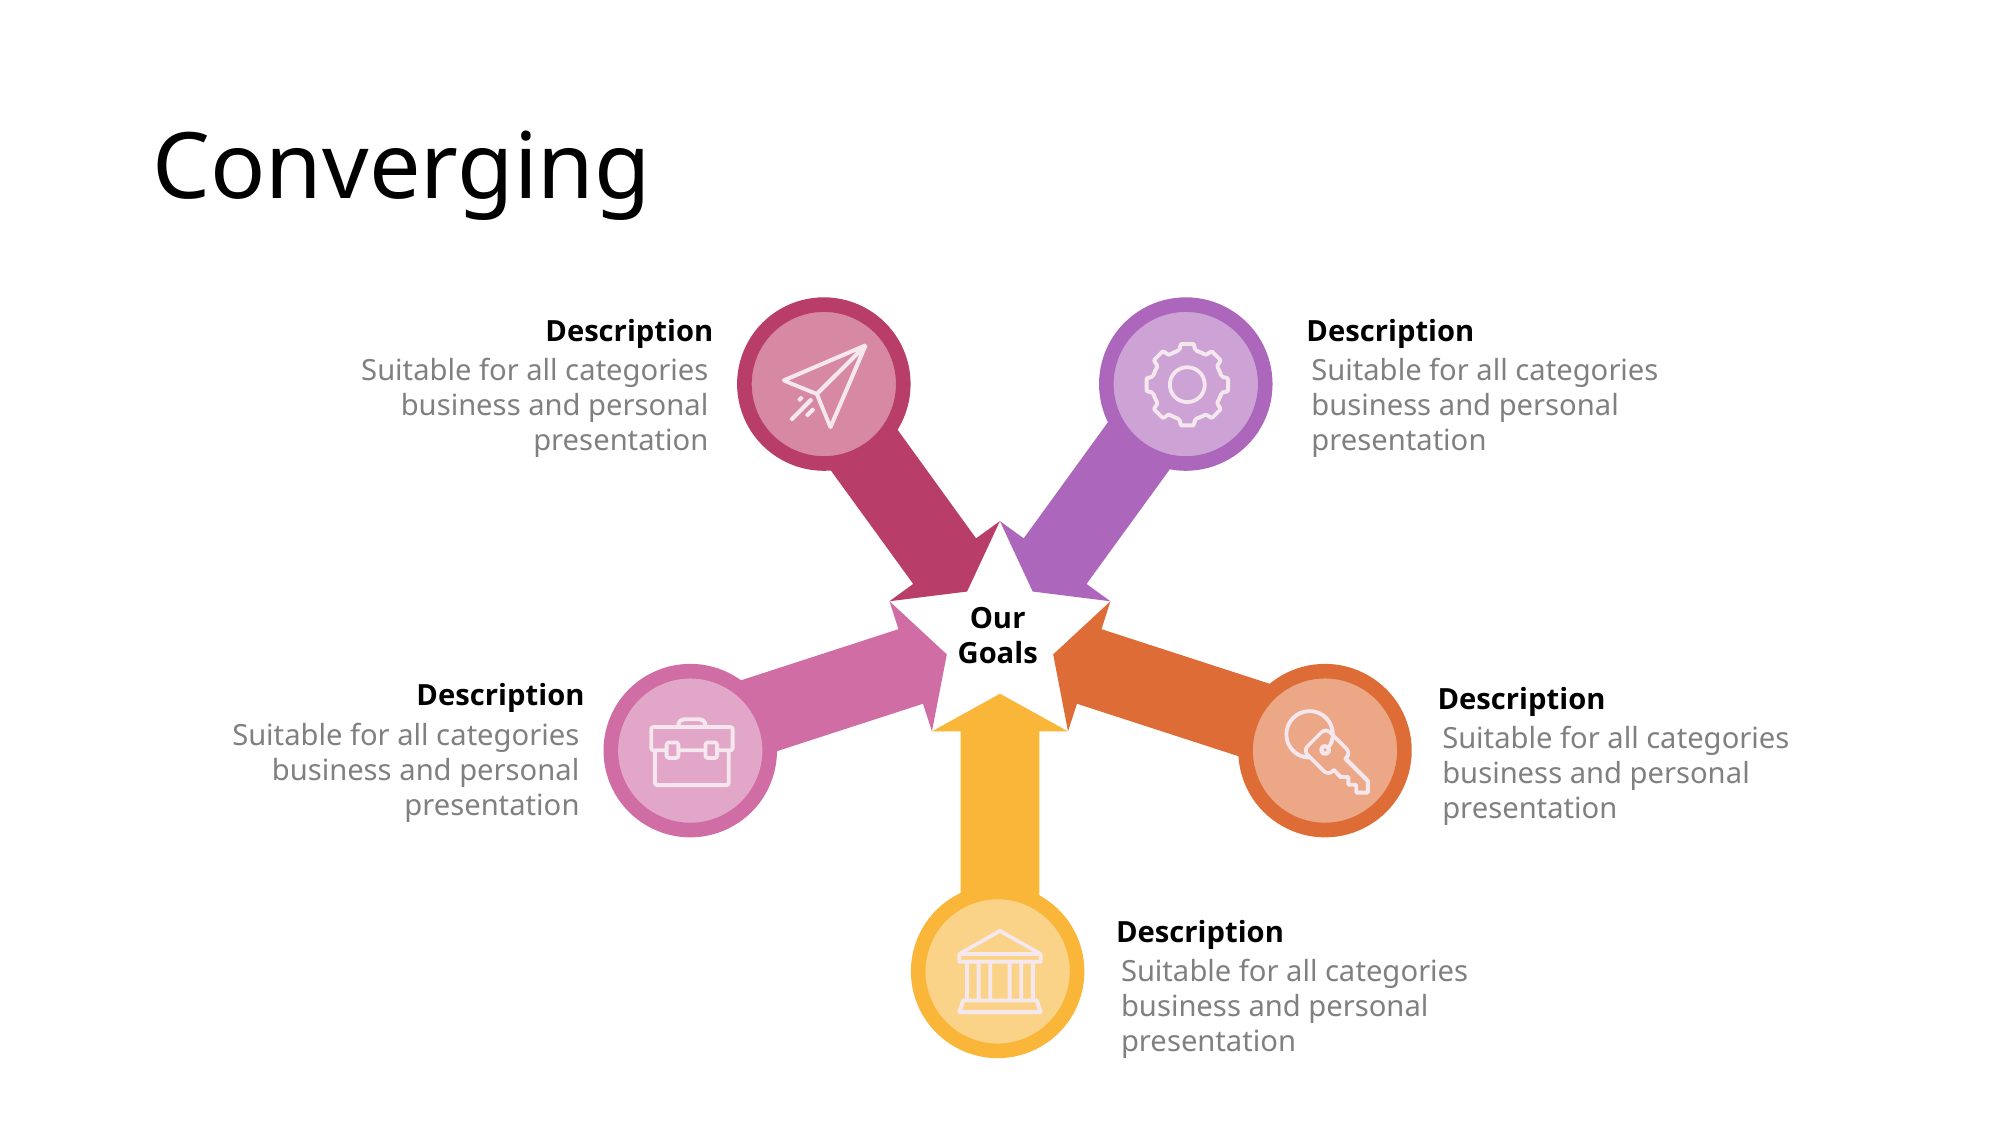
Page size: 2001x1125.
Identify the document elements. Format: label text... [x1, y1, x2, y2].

text_box [933, 693, 1067, 902]
text_box Description [1101, 905, 1300, 956]
text_box [1105, 303, 1267, 465]
text_box Suitable for all categories business and personal presentation [1296, 344, 1760, 464]
text_box Suitable for all categories business and personal presentation [1427, 712, 1891, 833]
text_box Description [401, 669, 600, 719]
text_box [957, 928, 1043, 1015]
text_box Description [1422, 672, 1621, 723]
text_box [917, 890, 1079, 1052]
title Converging [137, 59, 1863, 278]
text_box Suitable for all categories business and personal presentation [118, 708, 595, 829]
text_box [1244, 670, 1406, 832]
text_box [743, 303, 905, 465]
text_box [1284, 709, 1370, 795]
text_box [649, 717, 735, 788]
text_box Our Goals [942, 592, 1053, 677]
text_box [734, 601, 943, 754]
text_box Suitable for all categories business and personal presentation [1106, 945, 1570, 1065]
text_box [826, 424, 1000, 602]
text_box Description [530, 304, 729, 355]
text_box [781, 343, 868, 430]
text_box Suitable for all categories business and personal presentation [247, 344, 724, 464]
text_box [1053, 602, 1277, 758]
text_box [1144, 342, 1231, 428]
text_box [609, 670, 771, 832]
text_box [1000, 417, 1174, 602]
text_box Description [1291, 304, 1490, 355]
